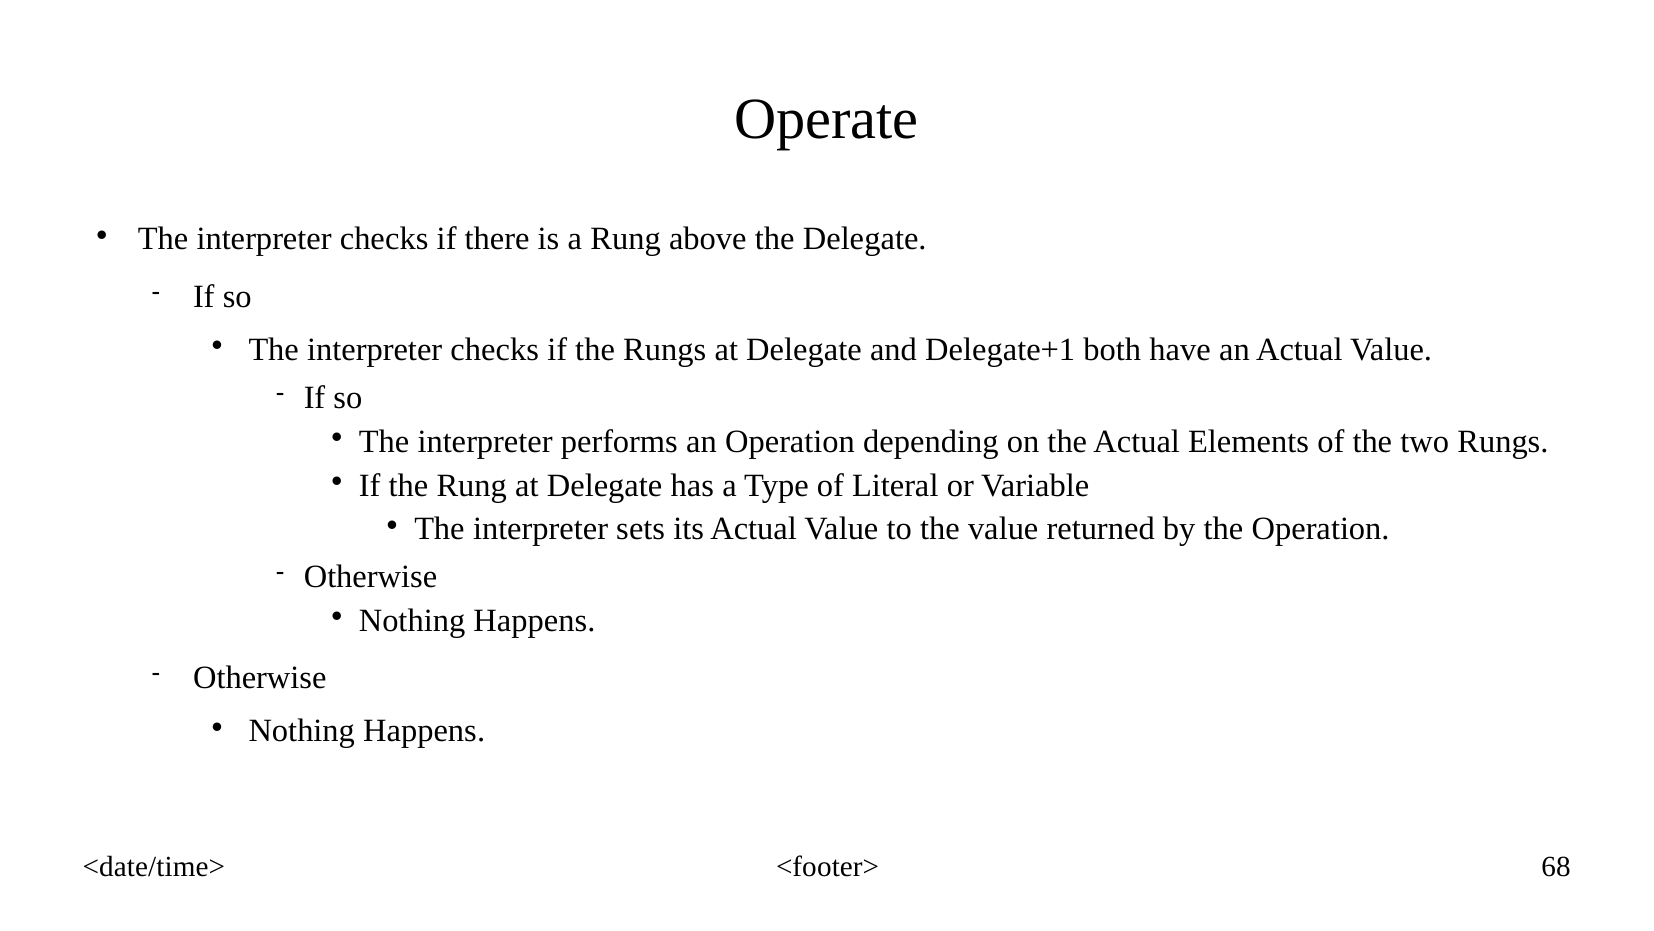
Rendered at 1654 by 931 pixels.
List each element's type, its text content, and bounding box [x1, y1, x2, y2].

text_box The interpreter checks if there is a Rung above the Delegate. If so The interpreter checks if the Rungs at Delegate and Delegate+1 both have an Actual Value. If so The interpreter performs an Operation depending on the Actual Elements of the two Rungs. If the Rung at Delegate has a Type of Literal or Variable The interpreter sets its Actual Value to the value returned by the Operation. Otherwise Nothing Happens. Otherwise Nothing Happens. [82, 217, 1571, 757]
text_box Operate [82, 37, 1571, 193]
